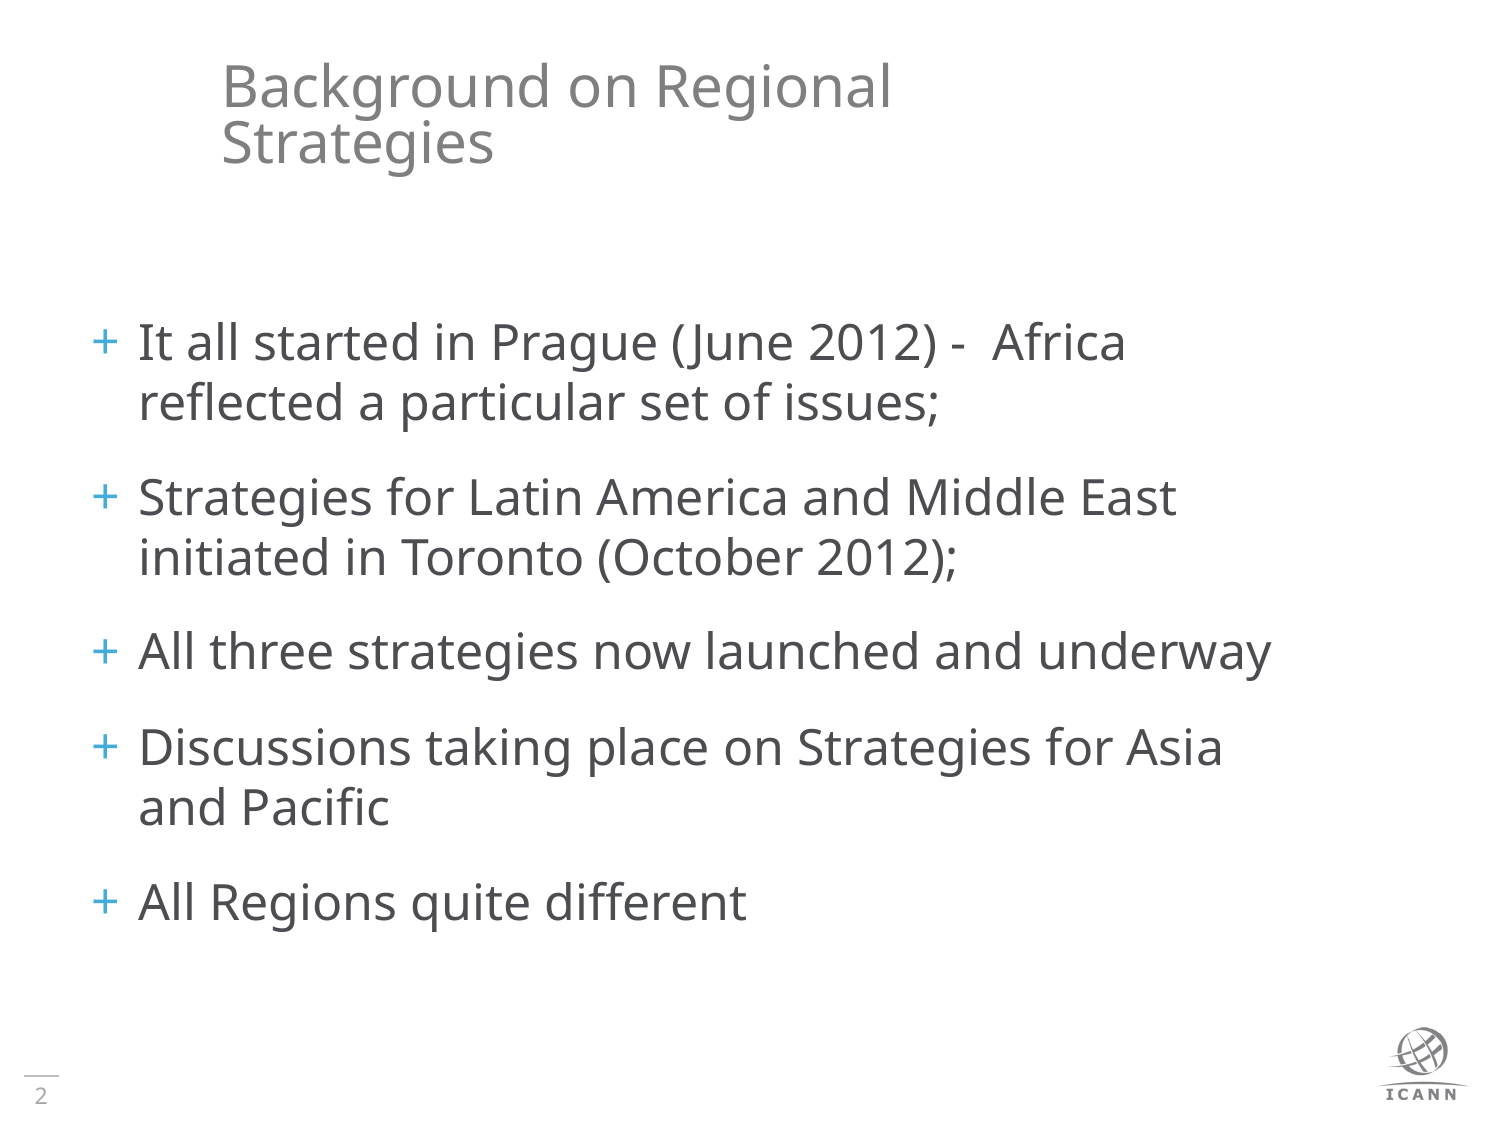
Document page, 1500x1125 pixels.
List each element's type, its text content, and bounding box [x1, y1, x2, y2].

title Background on Regional Strategies [206, 55, 1188, 209]
picture [1377, 1027, 1470, 1100]
list It all started in Prague (June 2012) - Africa reflected a particular set of issues; Strategies for Latin America and Middle East initiated in Toronto (October 2012); All three strategies now launched and underway Discussions taking place on Strategies for Asia and Pacific All Regions quite different [76, 302, 1288, 888]
